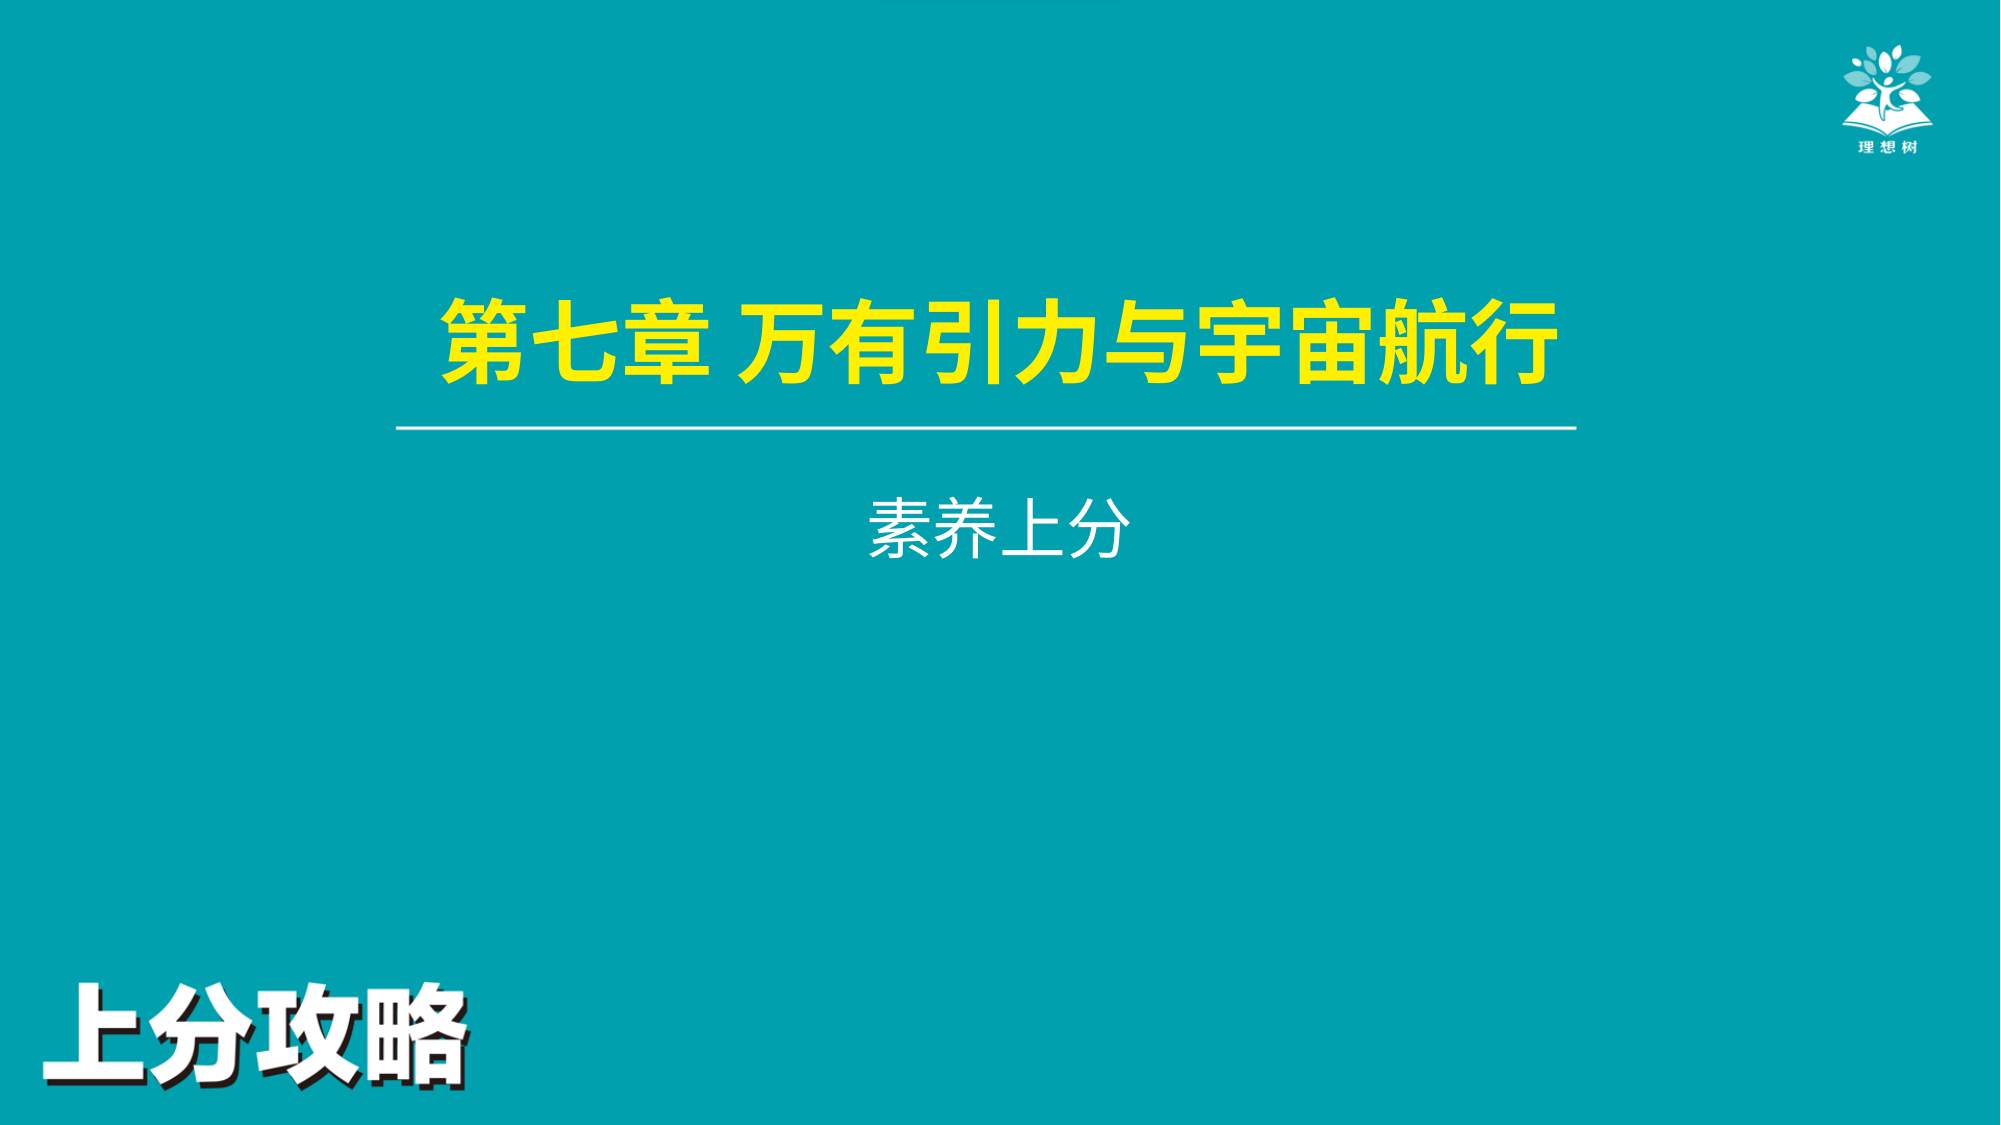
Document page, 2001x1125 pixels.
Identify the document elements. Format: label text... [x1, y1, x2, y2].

picture [0, 579, 2000, 1125]
text_box 第七章 万有引力与宇宙航行 [0, 265, 2000, 413]
picture [0, 413, 2000, 472]
picture [0, 0, 2000, 265]
text_box 素养上分 [0, 472, 2000, 579]
